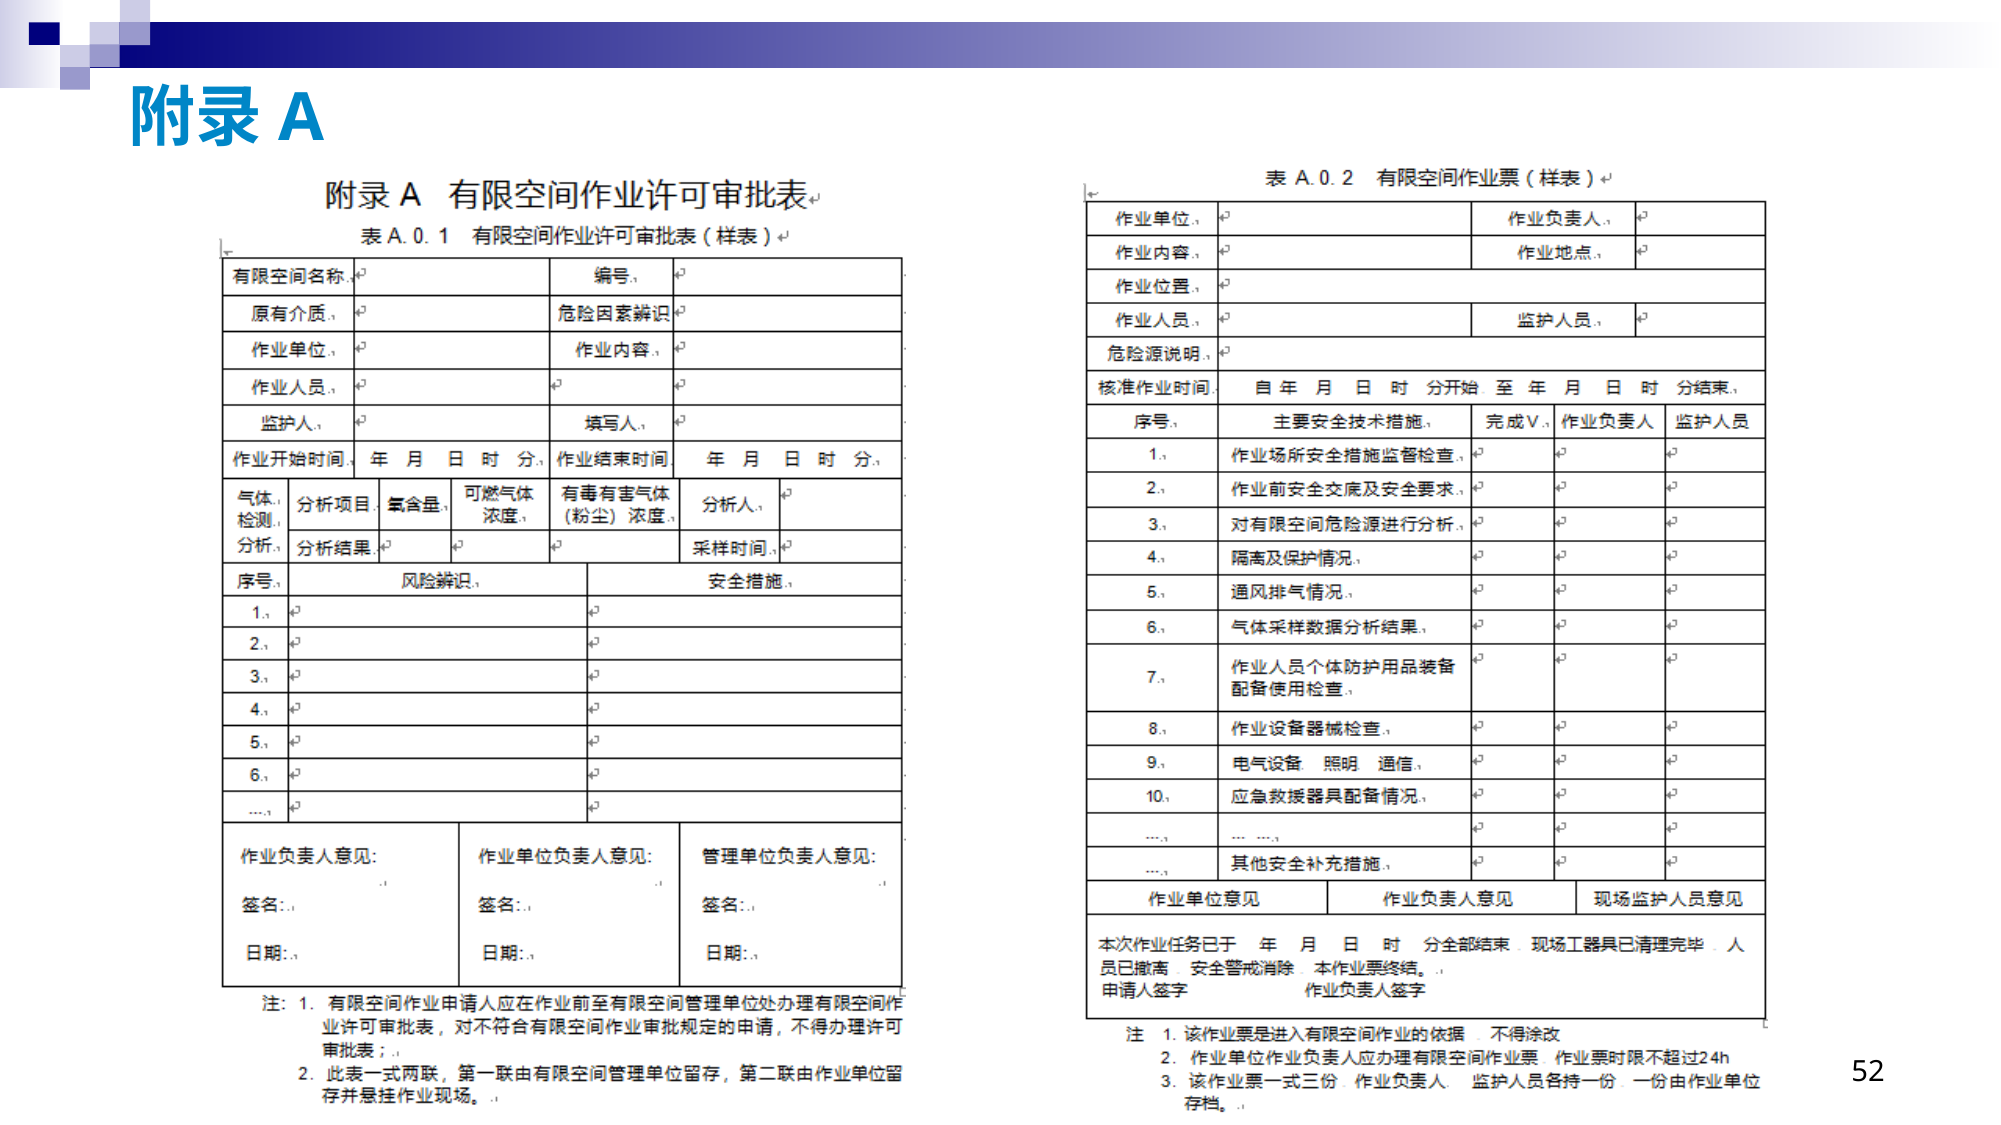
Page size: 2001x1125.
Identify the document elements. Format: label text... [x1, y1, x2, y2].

slide_number 52 [1774, 1025, 1900, 1100]
picture [219, 170, 906, 1109]
picture [1083, 160, 1769, 1118]
title 附录A [102, 66, 351, 162]
